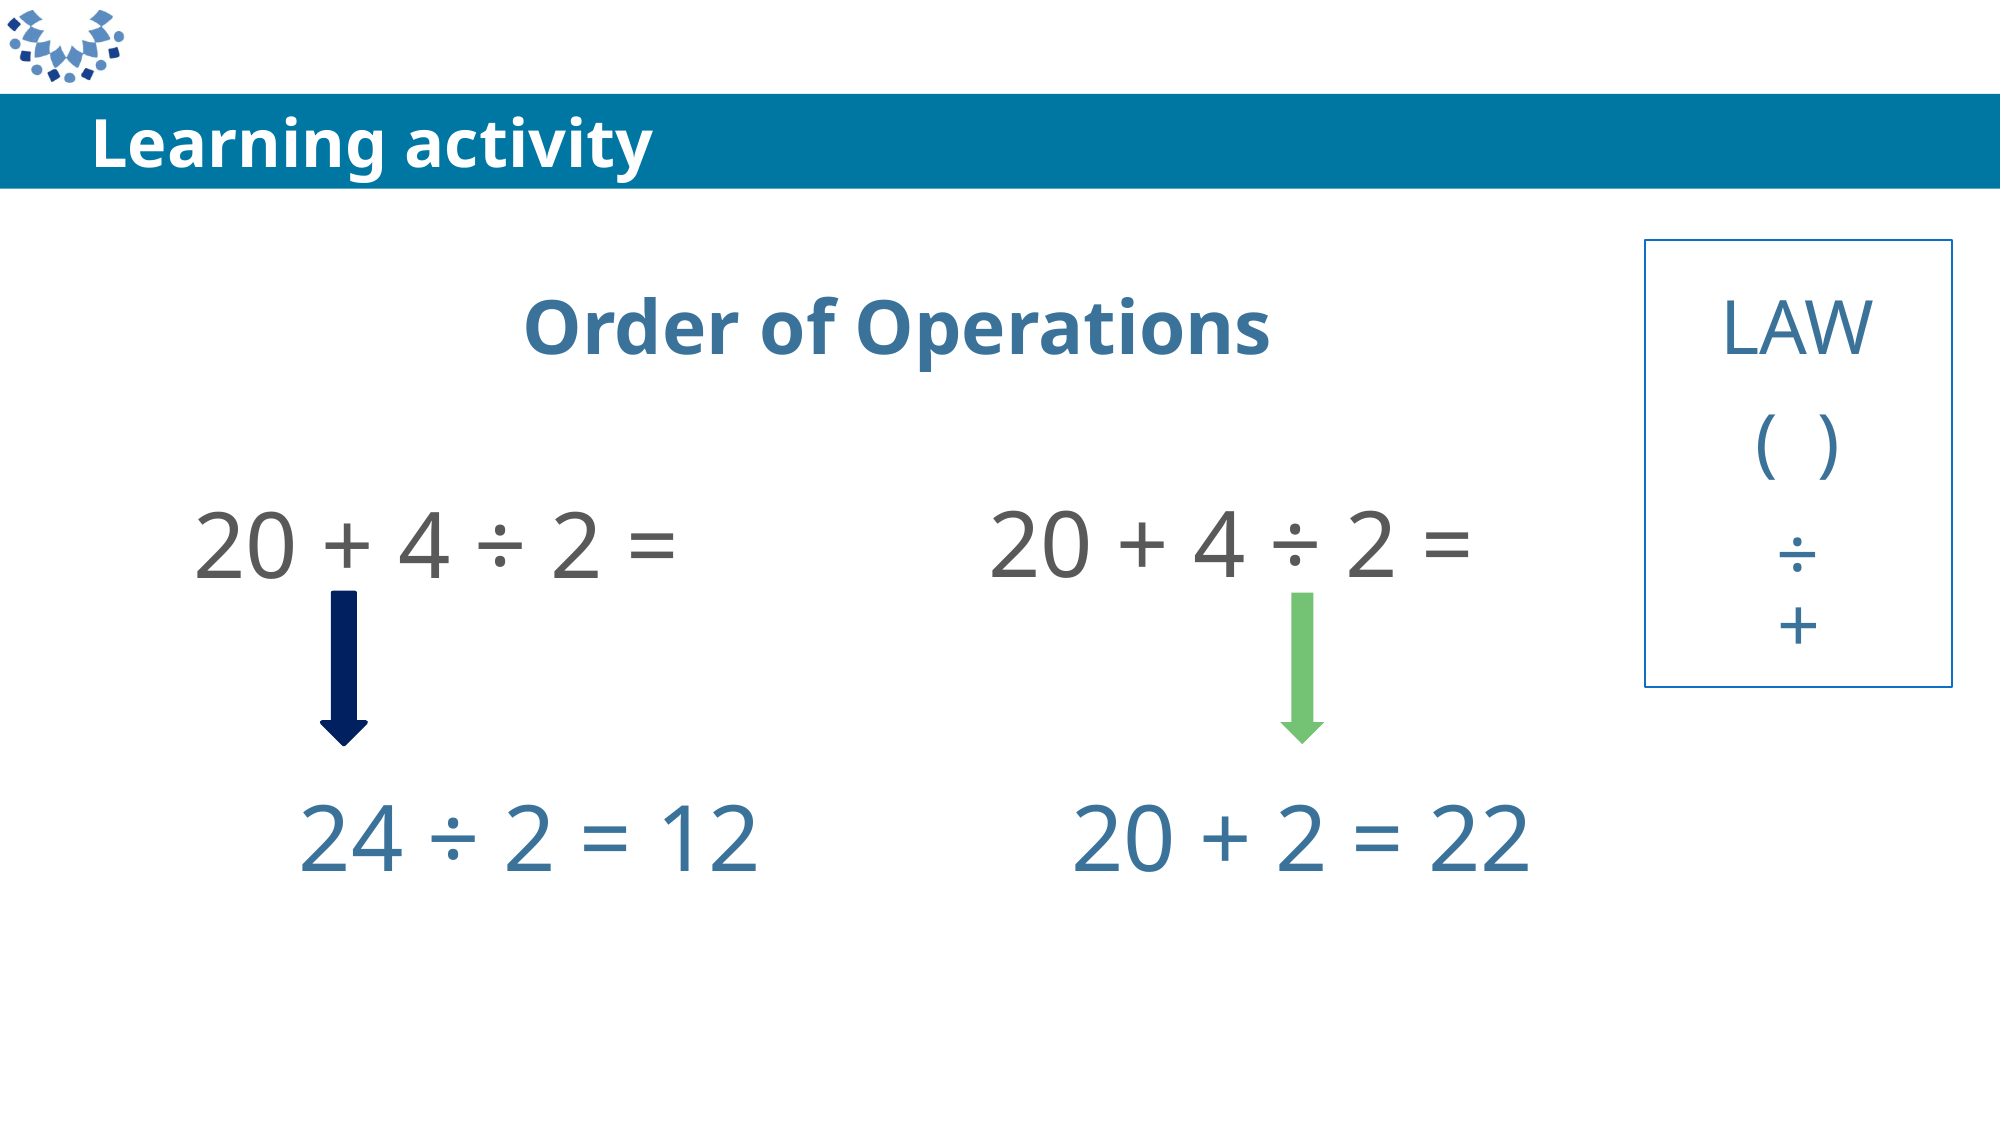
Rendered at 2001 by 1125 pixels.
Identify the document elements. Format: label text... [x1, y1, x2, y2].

text_box Learning activity [0, 93, 2000, 189]
text_box ( ) [1740, 385, 1855, 491]
text_box 20 + 2 = 22 [1055, 771, 1549, 897]
text_box [1278, 590, 1327, 747]
text_box + [1762, 570, 1836, 676]
text_box [1643, 238, 1954, 689]
text_box 24 ÷ 2 = 12 [283, 771, 777, 897]
text_box 20 + 4 ÷ 2 = [178, 479, 719, 605]
text_box Order of Operations [489, 272, 1306, 378]
text_box 20 + 4 ÷ 2 = [973, 478, 1514, 604]
picture [0, 10, 129, 87]
text_box LAW [1705, 272, 1890, 378]
text_box ÷ [1761, 498, 1835, 604]
text_box [319, 590, 368, 747]
